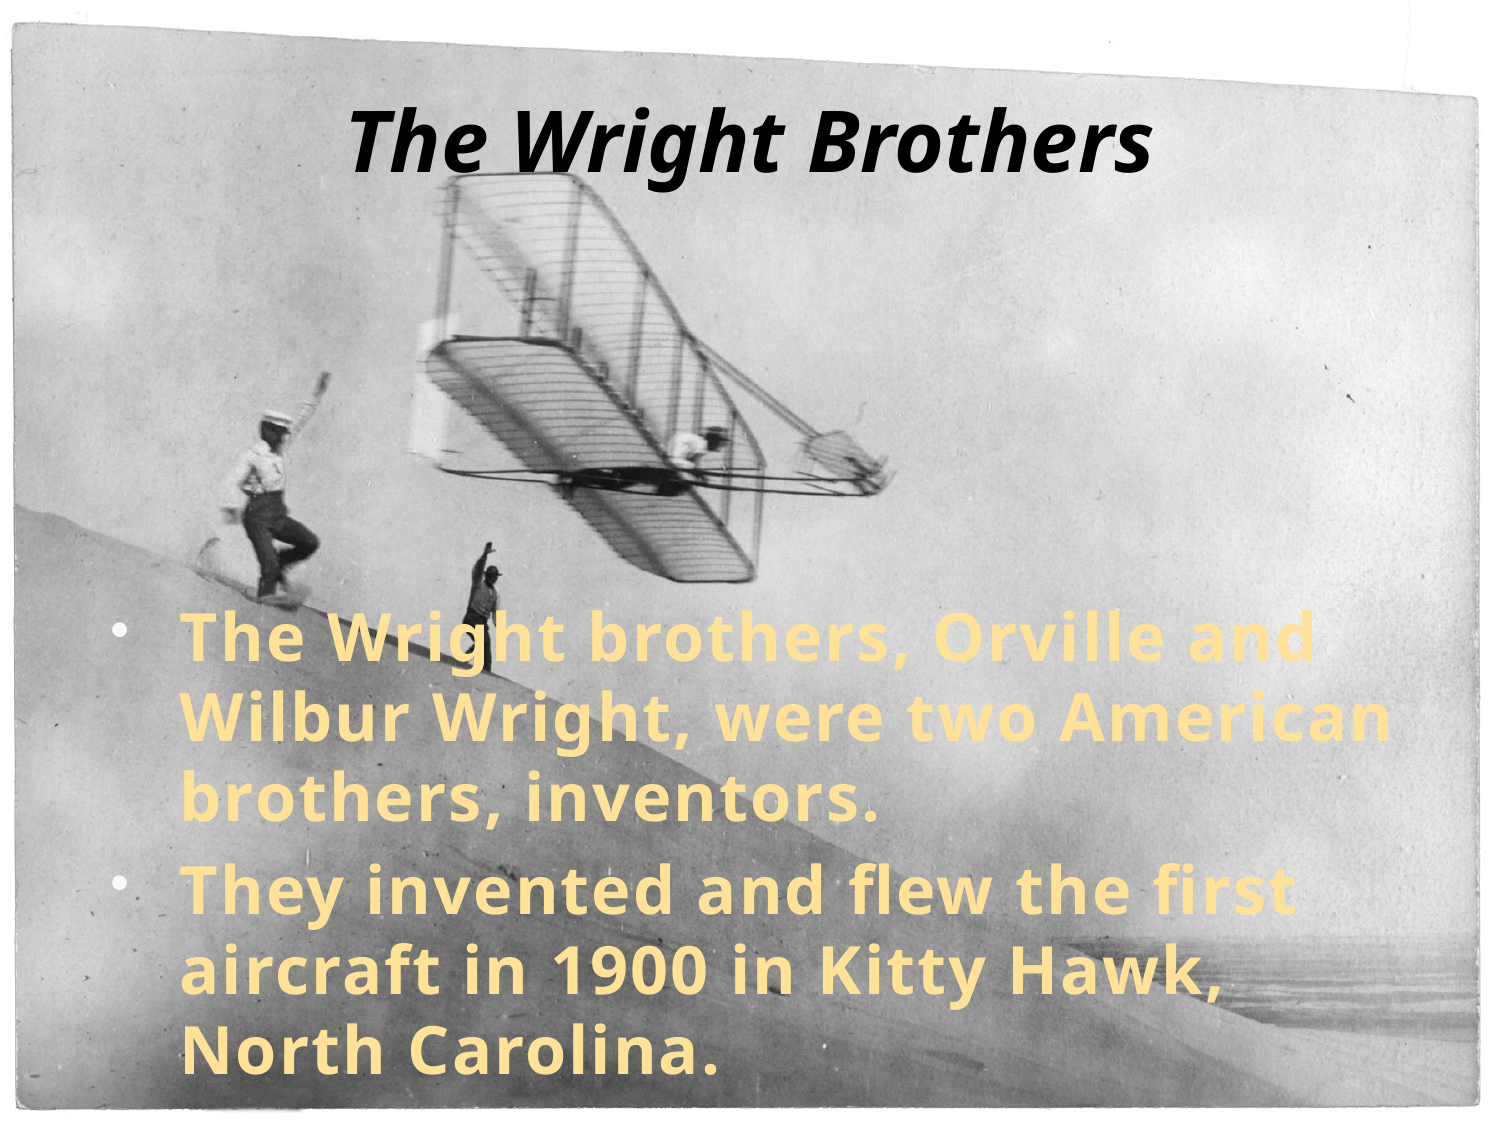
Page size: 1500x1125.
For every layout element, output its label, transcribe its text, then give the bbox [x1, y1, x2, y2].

list The Wright brothers, Orville and Wilbur Wright, were two American brothers, inventors. They invented and flew the first aircraft in 1900 in Kitty Hawk, North Carolina. [75, 587, 1425, 1125]
picture [0, 0, 1500, 1125]
title The Wright Brothers [75, 45, 1425, 233]
